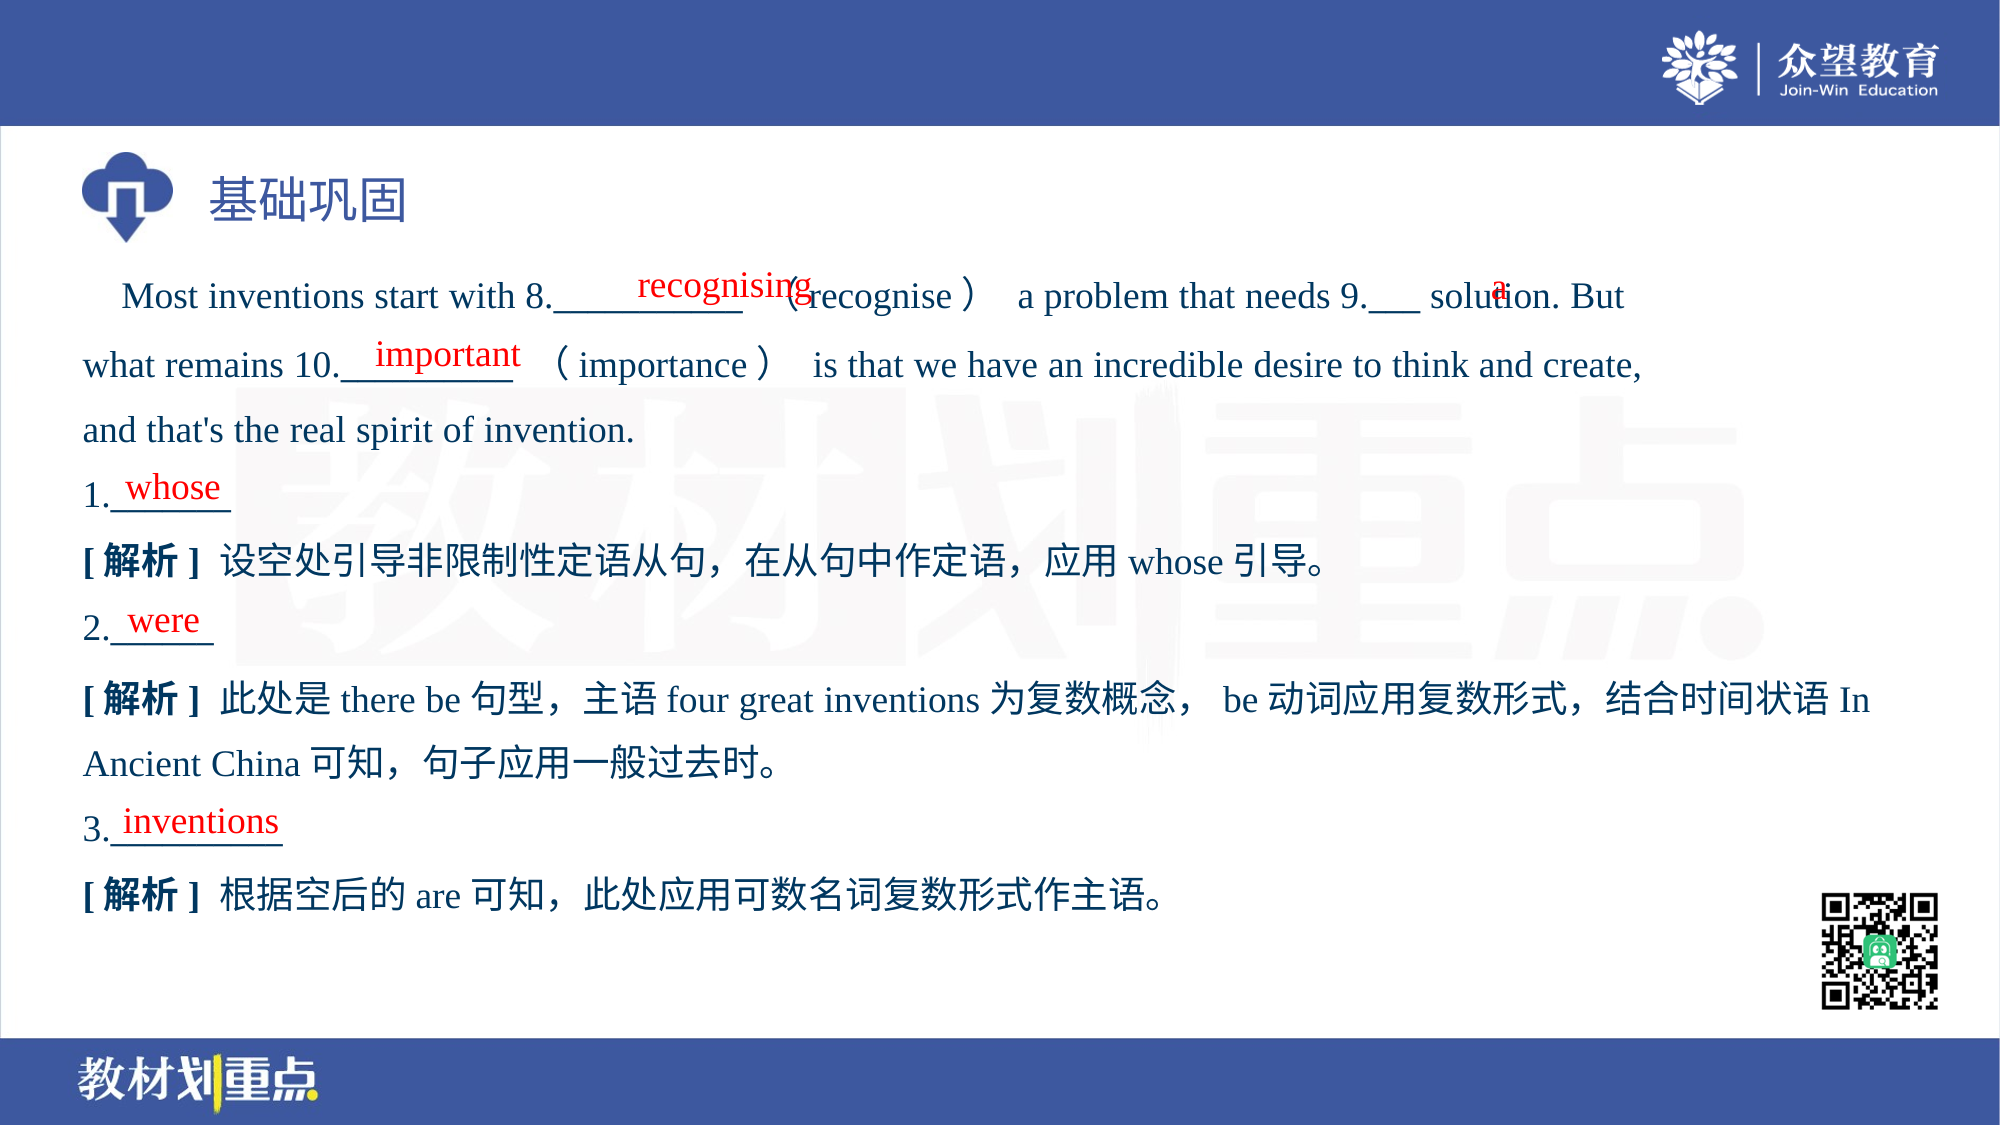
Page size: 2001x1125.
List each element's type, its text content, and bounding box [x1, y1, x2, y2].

text_box [解析] 根据空后的are可知，此处应用可数名词复数形式作主语。 [82, 851, 1817, 909]
text_box a [1477, 242, 1522, 301]
text_box [解析] 此处是there be句型，主语four great inventions为复数概念，be动词应用复数形式，结合时间状语In Ancient China可知，句子应用一般过去时。 [82, 651, 1817, 778]
text_box recognising [623, 240, 827, 299]
text_box 1._______ [82, 450, 1817, 509]
text_box [解析] 设空处引导非限制性定语从句，在从句中作定语，应用whose引导。 [82, 517, 1817, 575]
text_box Most inventions start with 8.___________ （recognise） a problem that needs 9.___ solution. But what remains 10.__________ （importance） is that we have an incredible desire to think and create, and that's the real spirit of invention. [82, 247, 1817, 443]
text_box were [113, 575, 214, 634]
text_box 2.______ [82, 583, 1817, 642]
text_box 3.__________ [82, 784, 1817, 843]
picture [0, 0, 2000, 1125]
text_box inventions [109, 776, 293, 835]
text_box important [361, 309, 535, 368]
text_box whose [111, 442, 235, 501]
